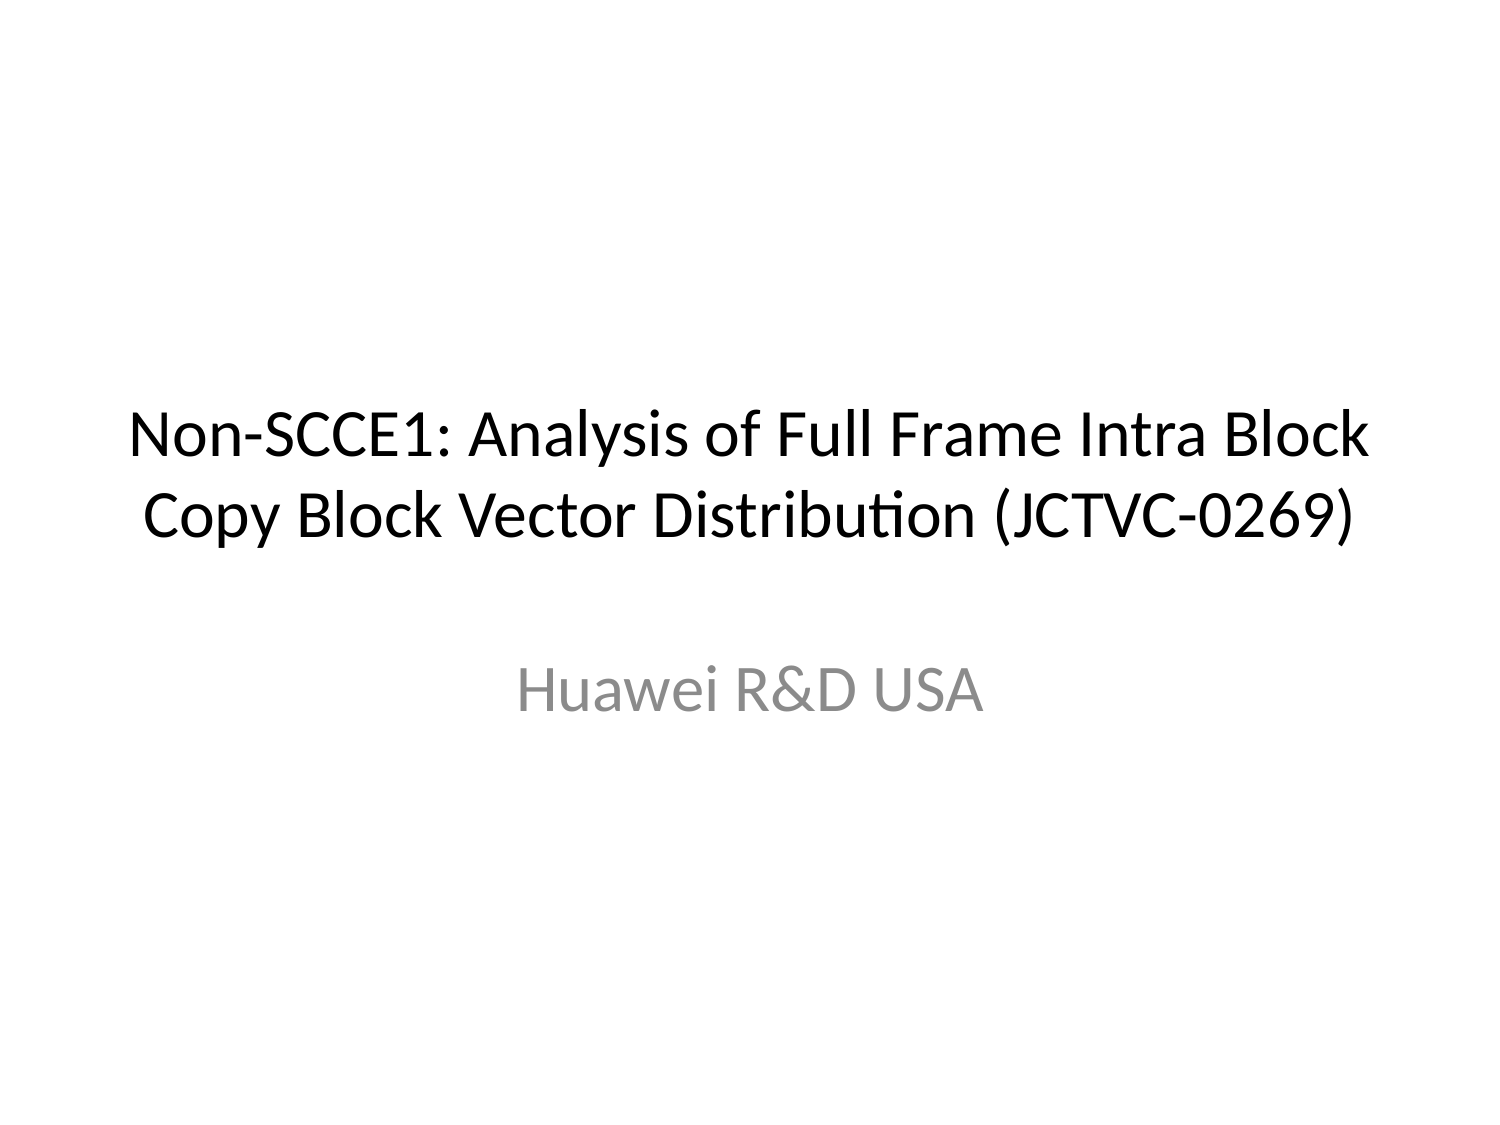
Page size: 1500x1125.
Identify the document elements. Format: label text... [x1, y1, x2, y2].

subtitle Huawei R&D USA [225, 637, 1275, 925]
title Non-SCCE1: Analysis of Full Frame Intra Block Copy Block Vector Distribution (JCTVC-0269) [112, 349, 1388, 591]
